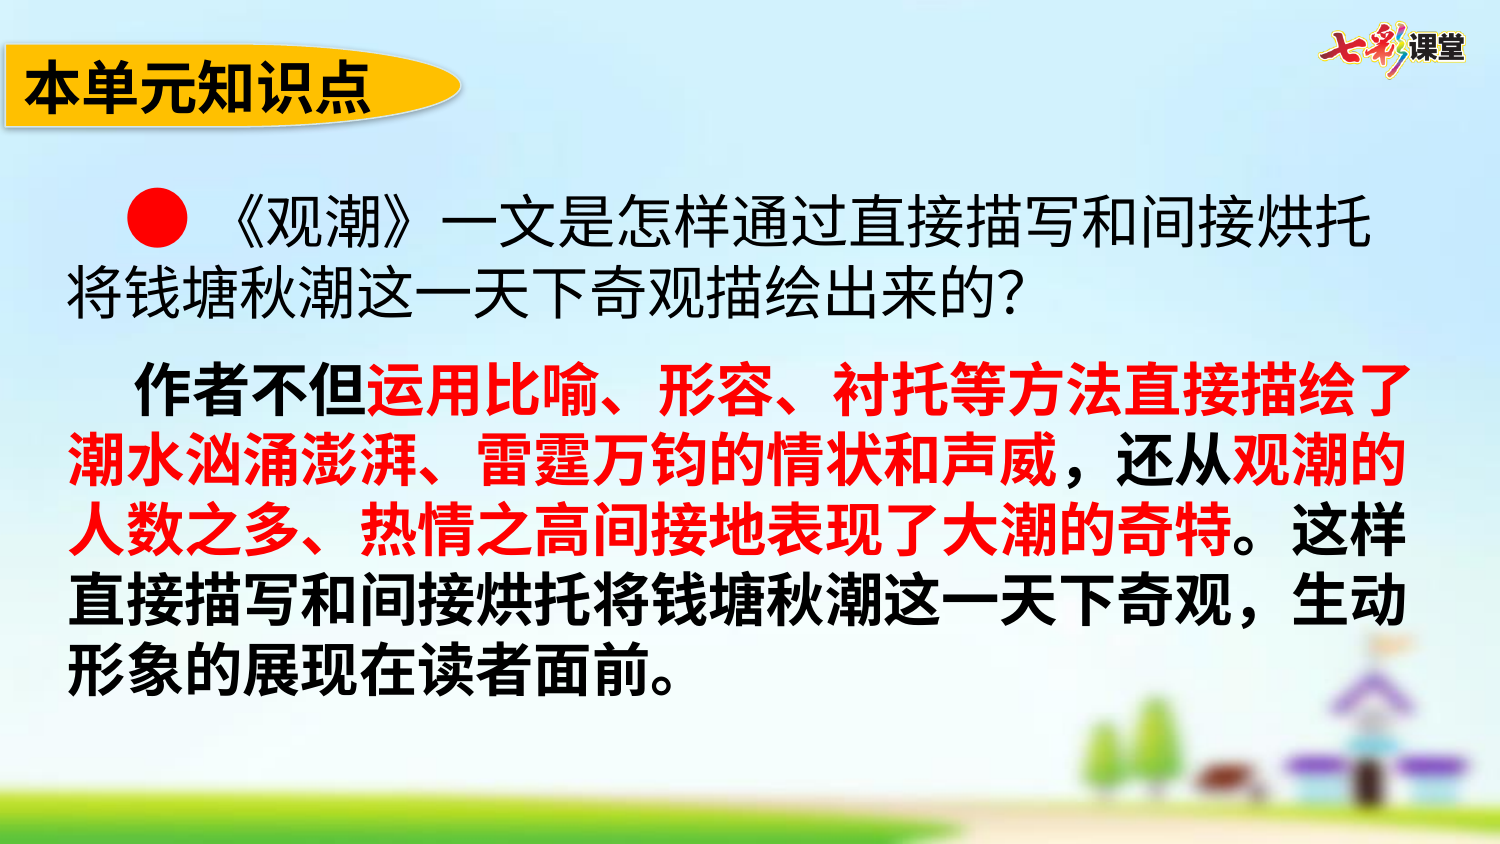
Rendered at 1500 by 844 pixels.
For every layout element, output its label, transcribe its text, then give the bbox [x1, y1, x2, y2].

text_box ●《观潮》一文是怎样通过直接描写和间接烘托将钱塘秋潮这一天下奇观描绘出来的？ [50, 169, 1436, 334]
text_box 作者不但运用比喻、形容、衬托等方法直接描绘了潮水汹涌澎湃、雷霆万钧的情状和声威，还从观潮的人数之多、热情之高间接地表现了大潮的奇特。这样直接描写和间接烘托将钱塘秋潮这一天下奇观，生动形象的展现在读者面前。 [53, 346, 1436, 711]
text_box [0, 43, 462, 128]
picture [0, 0, 1500, 844]
